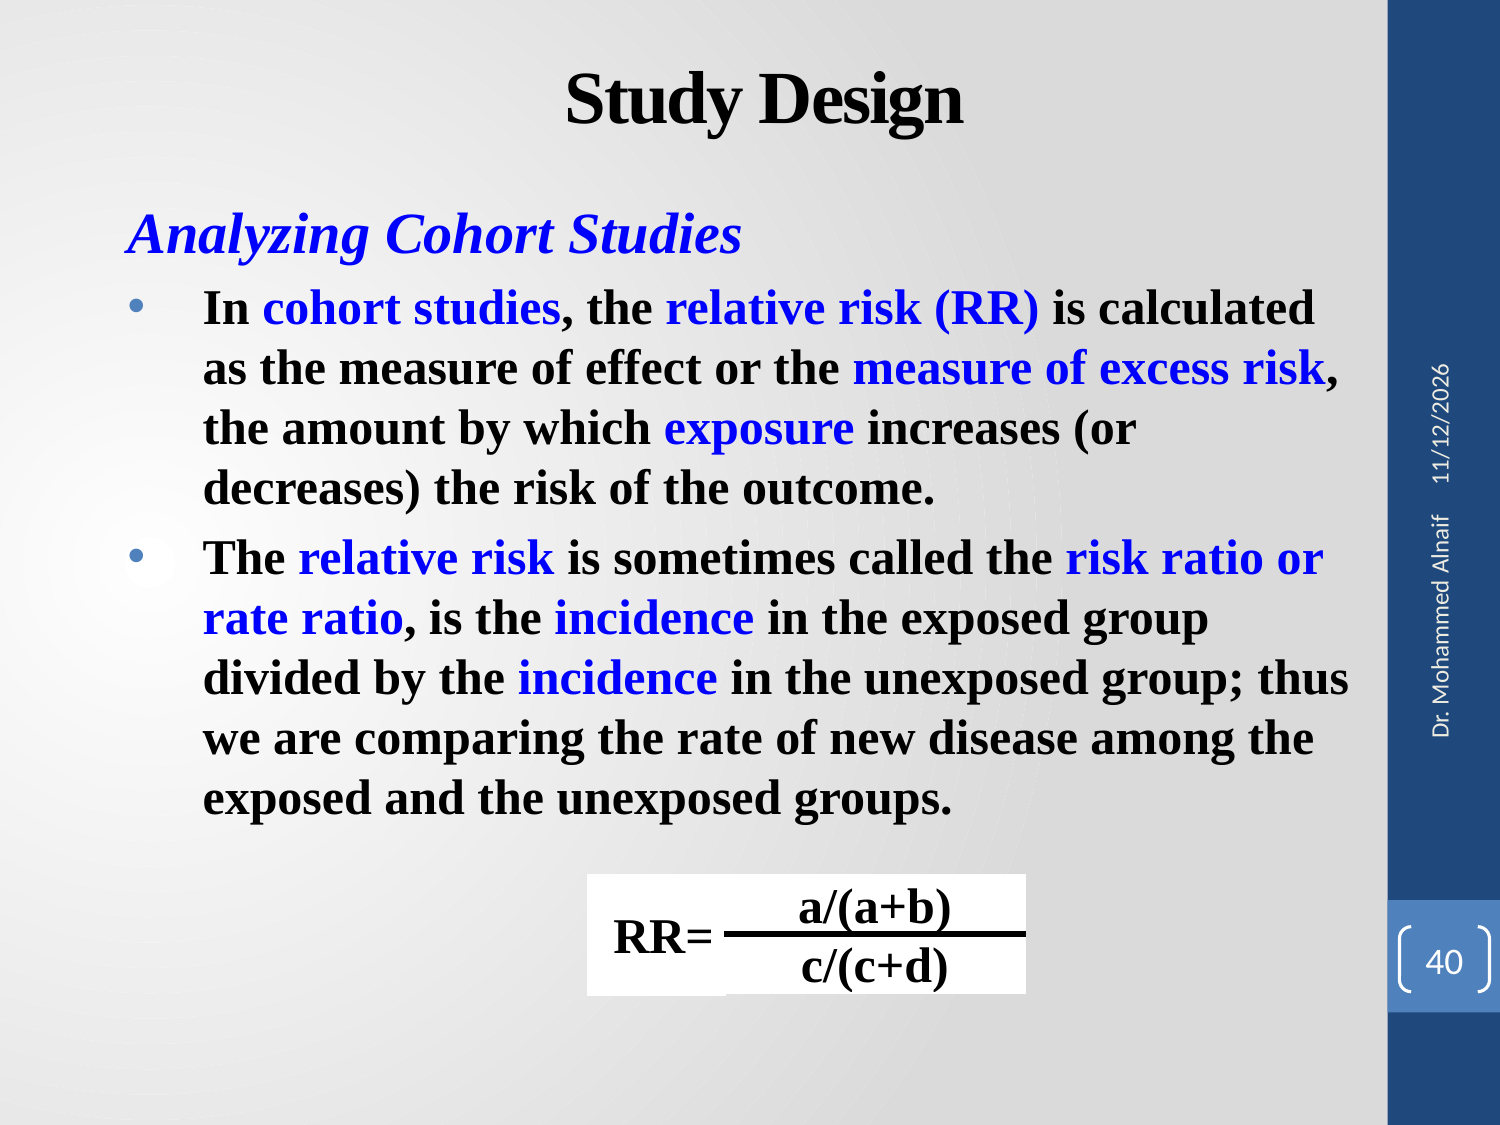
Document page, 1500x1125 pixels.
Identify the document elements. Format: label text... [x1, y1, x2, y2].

subtitle Analyzing Cohort Studies In cohort studies, the relative risk (RR) is calculated as the measure of effect or the measure of excess risk, the amount by which exposure increases (or decreases) the risk of the outcome. The relative risk is sometimes called the risk ratio or rate ratio, is the incidence in the exposed group divided by the incidence in the unexposed group; thus we are comparing the rate of new disease among the exposed and the unexposed groups. [112, 187, 1375, 1075]
title Study Design [112, 37, 1388, 147]
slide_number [1408, 100, 1469, 500]
footer Dr. Mohammed Alnaif [1408, 500, 1469, 889]
table_header a/(a+b) [726, 876, 1024, 931]
table_cell c/(c+d) [726, 937, 1024, 992]
slide_number 40 [1397, 925, 1492, 994]
table_header RR= [588, 876, 724, 991]
